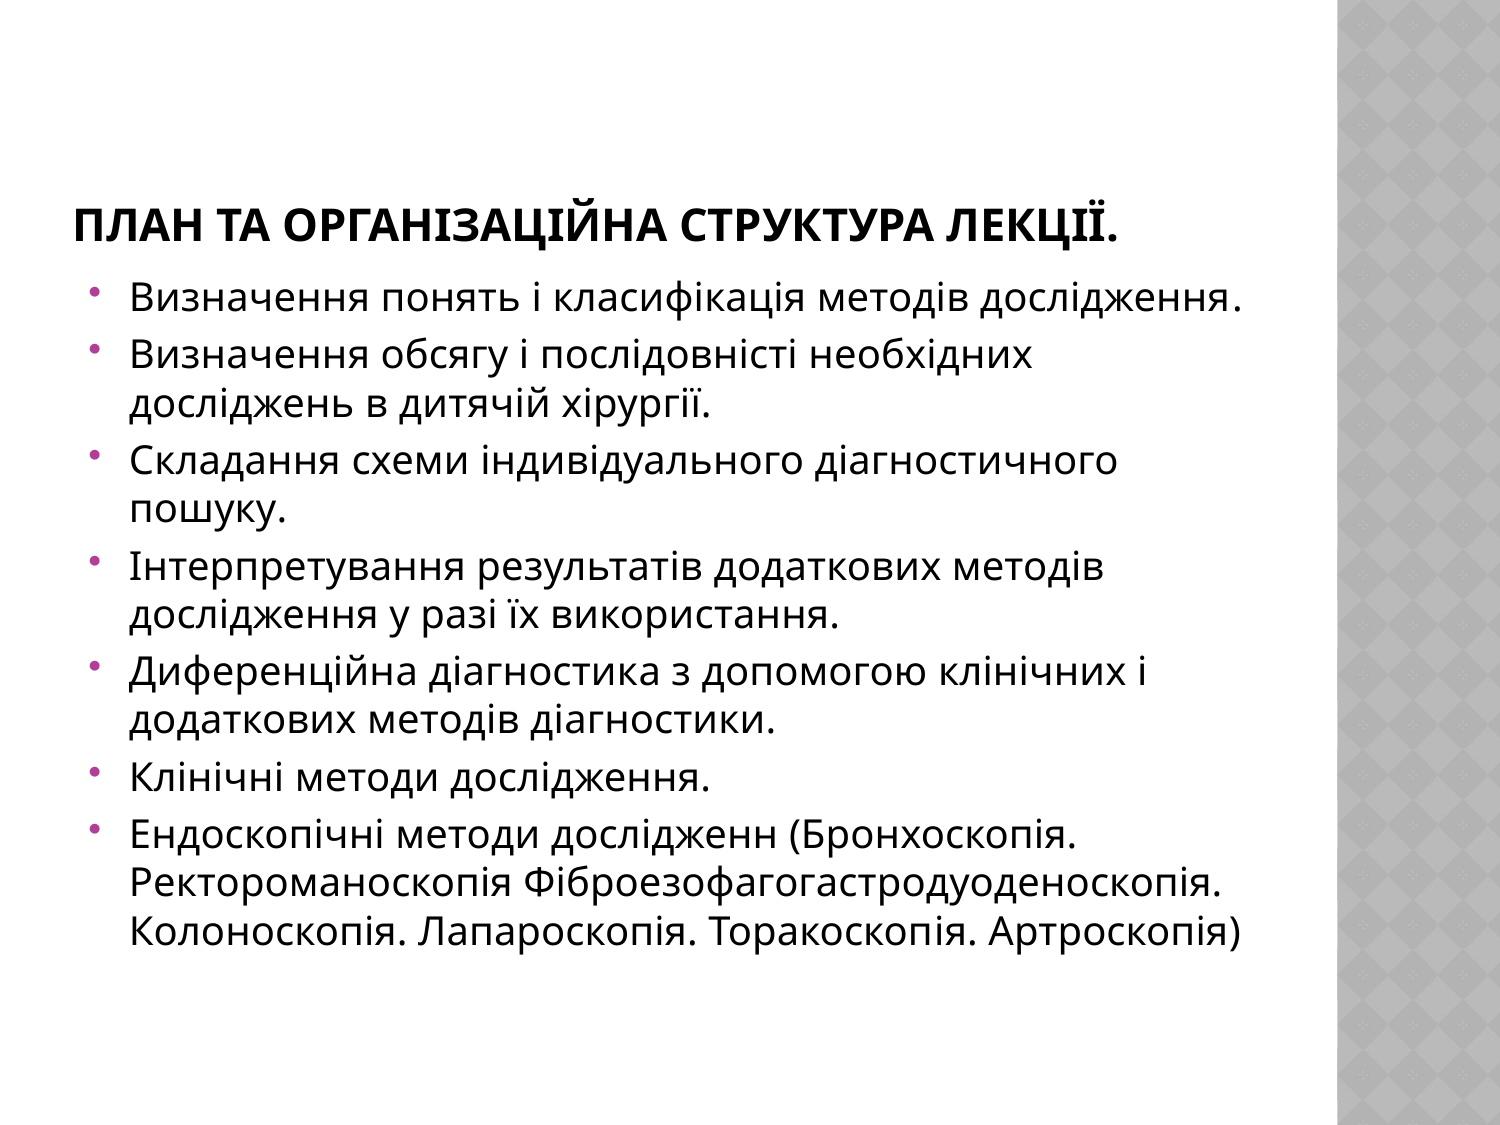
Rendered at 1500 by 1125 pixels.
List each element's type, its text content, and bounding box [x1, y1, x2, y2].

title План та організаційна структура лекції. [64, 196, 1253, 305]
list Визначення понять і класифікація методів дослідження. Визначення обсягу і послідовністі необхідних досліджень в дитячій хірургії. Складання схеми індивідуального діагностичного пошуку. Інтерпретування результатів додаткових методів дослідження у разі їх використання. Диференційна діагностика з допомогою клінічних і додаткових методів діагностики. Клінічні методи дослідження. Ендоскопічні методи дослідженн (Бронхоскопія. Ректороманоскопія Фіброезофагогастродуоденоскопія. Колоноскопія. Лапароскопія. Торакоскопія. Артроскопія) [75, 264, 1263, 1059]
